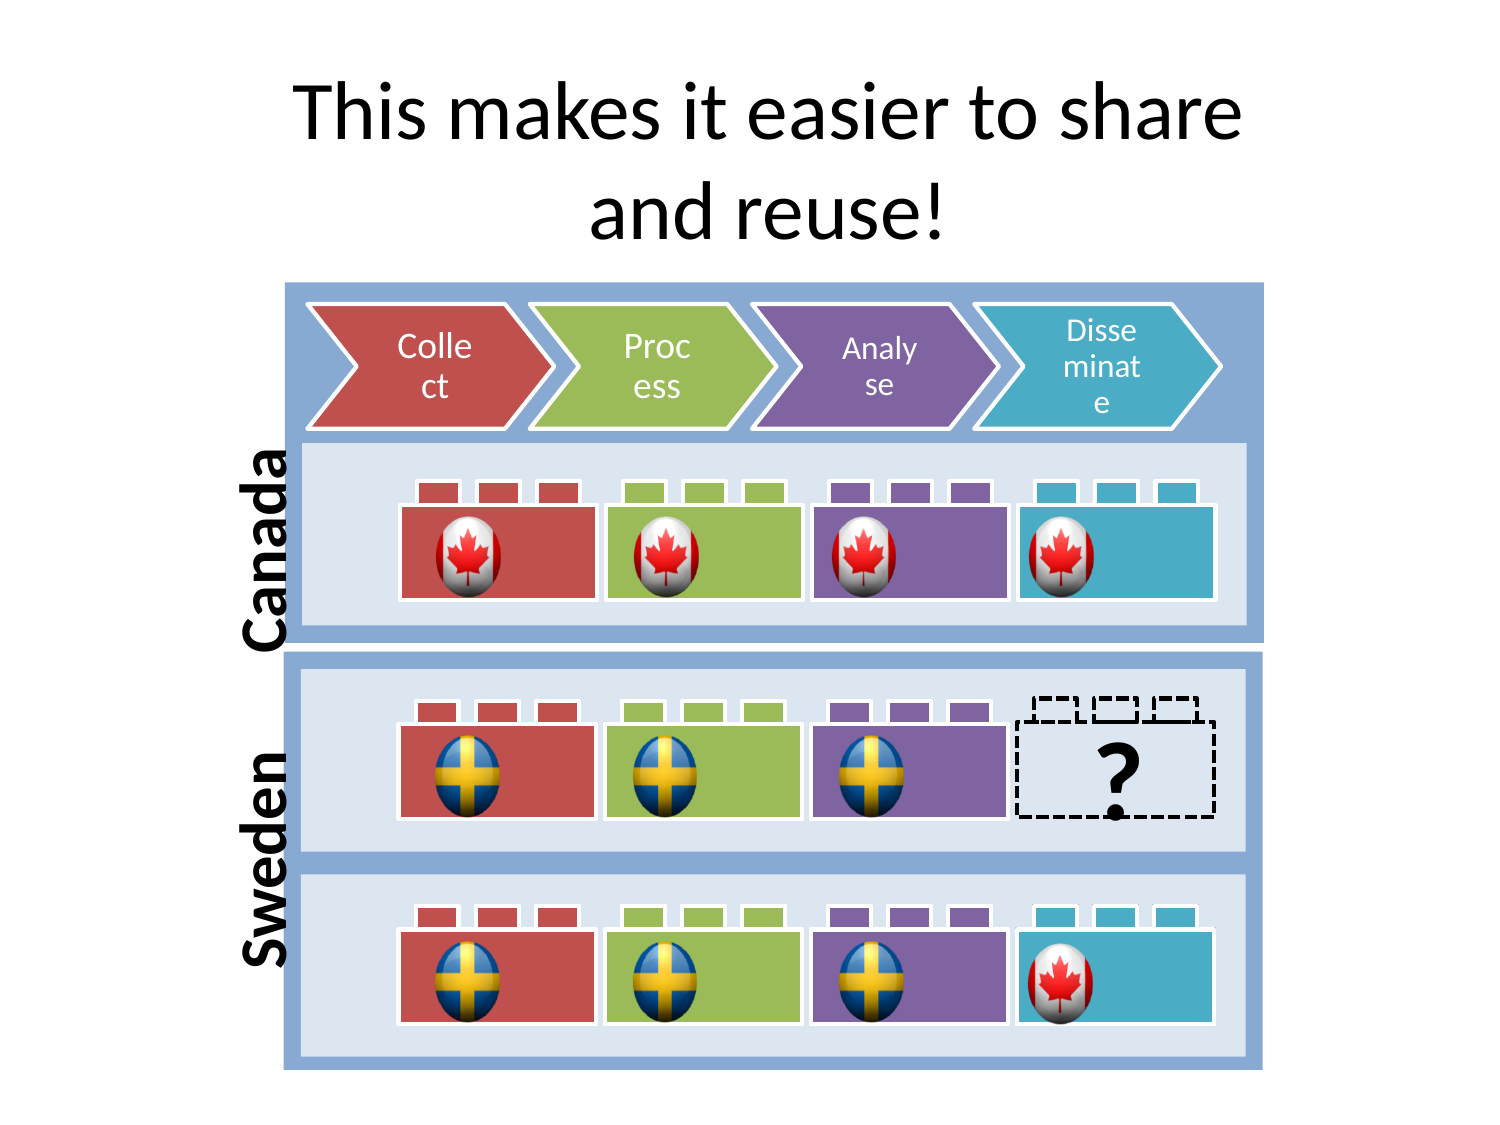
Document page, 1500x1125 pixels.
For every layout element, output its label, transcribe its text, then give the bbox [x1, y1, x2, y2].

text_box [211, 282, 1265, 1071]
title This makes it easier to share and reuse! [262, 62, 1275, 250]
